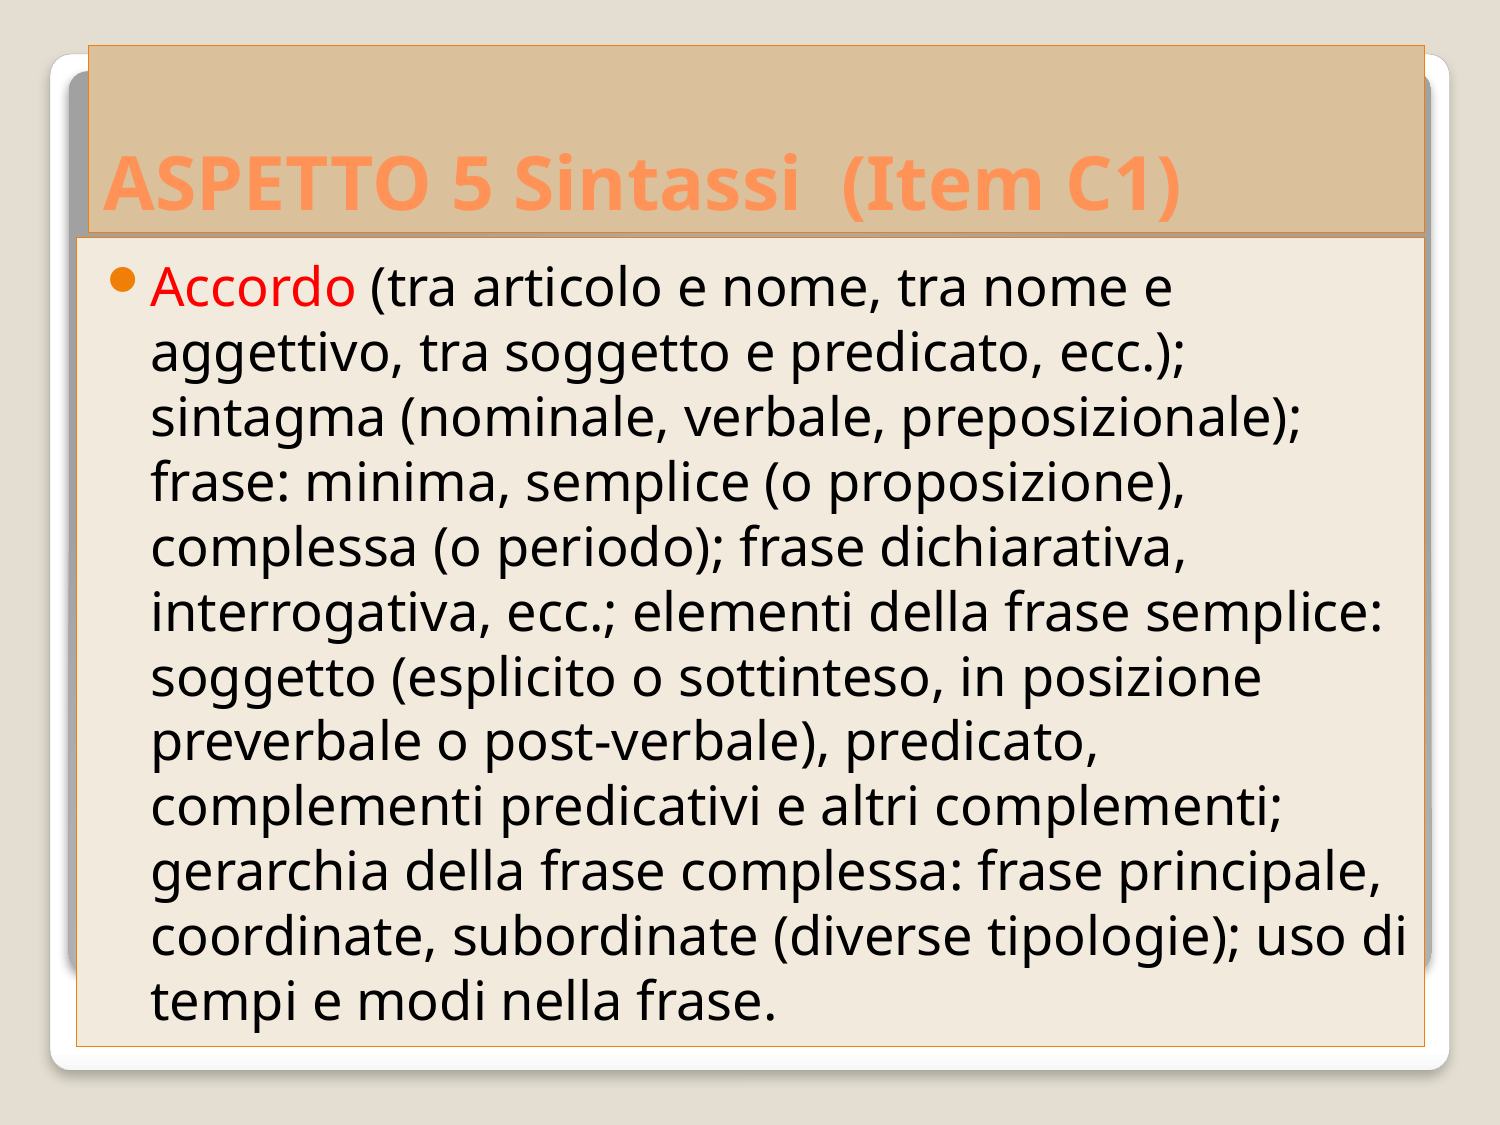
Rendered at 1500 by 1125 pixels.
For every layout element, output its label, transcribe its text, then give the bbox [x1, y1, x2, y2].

title ASPETTO 5 Sintassi (Item C1) [88, 45, 1425, 233]
list Accordo (tra articolo e nome, tra nome e aggettivo, tra soggetto e predicato, ecc.); sintagma (nominale, verbale, preposizionale); frase: minima, semplice (o proposizione), complessa (o periodo); frase dichiarativa, interrogativa, ecc.; elementi della frase semplice: soggetto (esplicito o sottinteso, in posizione preverbale o post-verbale), predicato, complementi predicativi e altri complementi; gerarchia della frase complessa: frase principale, coordinate, subordinate (diverse tipologie); uso di tempi e modi nella frase. [76, 237, 1425, 1047]
